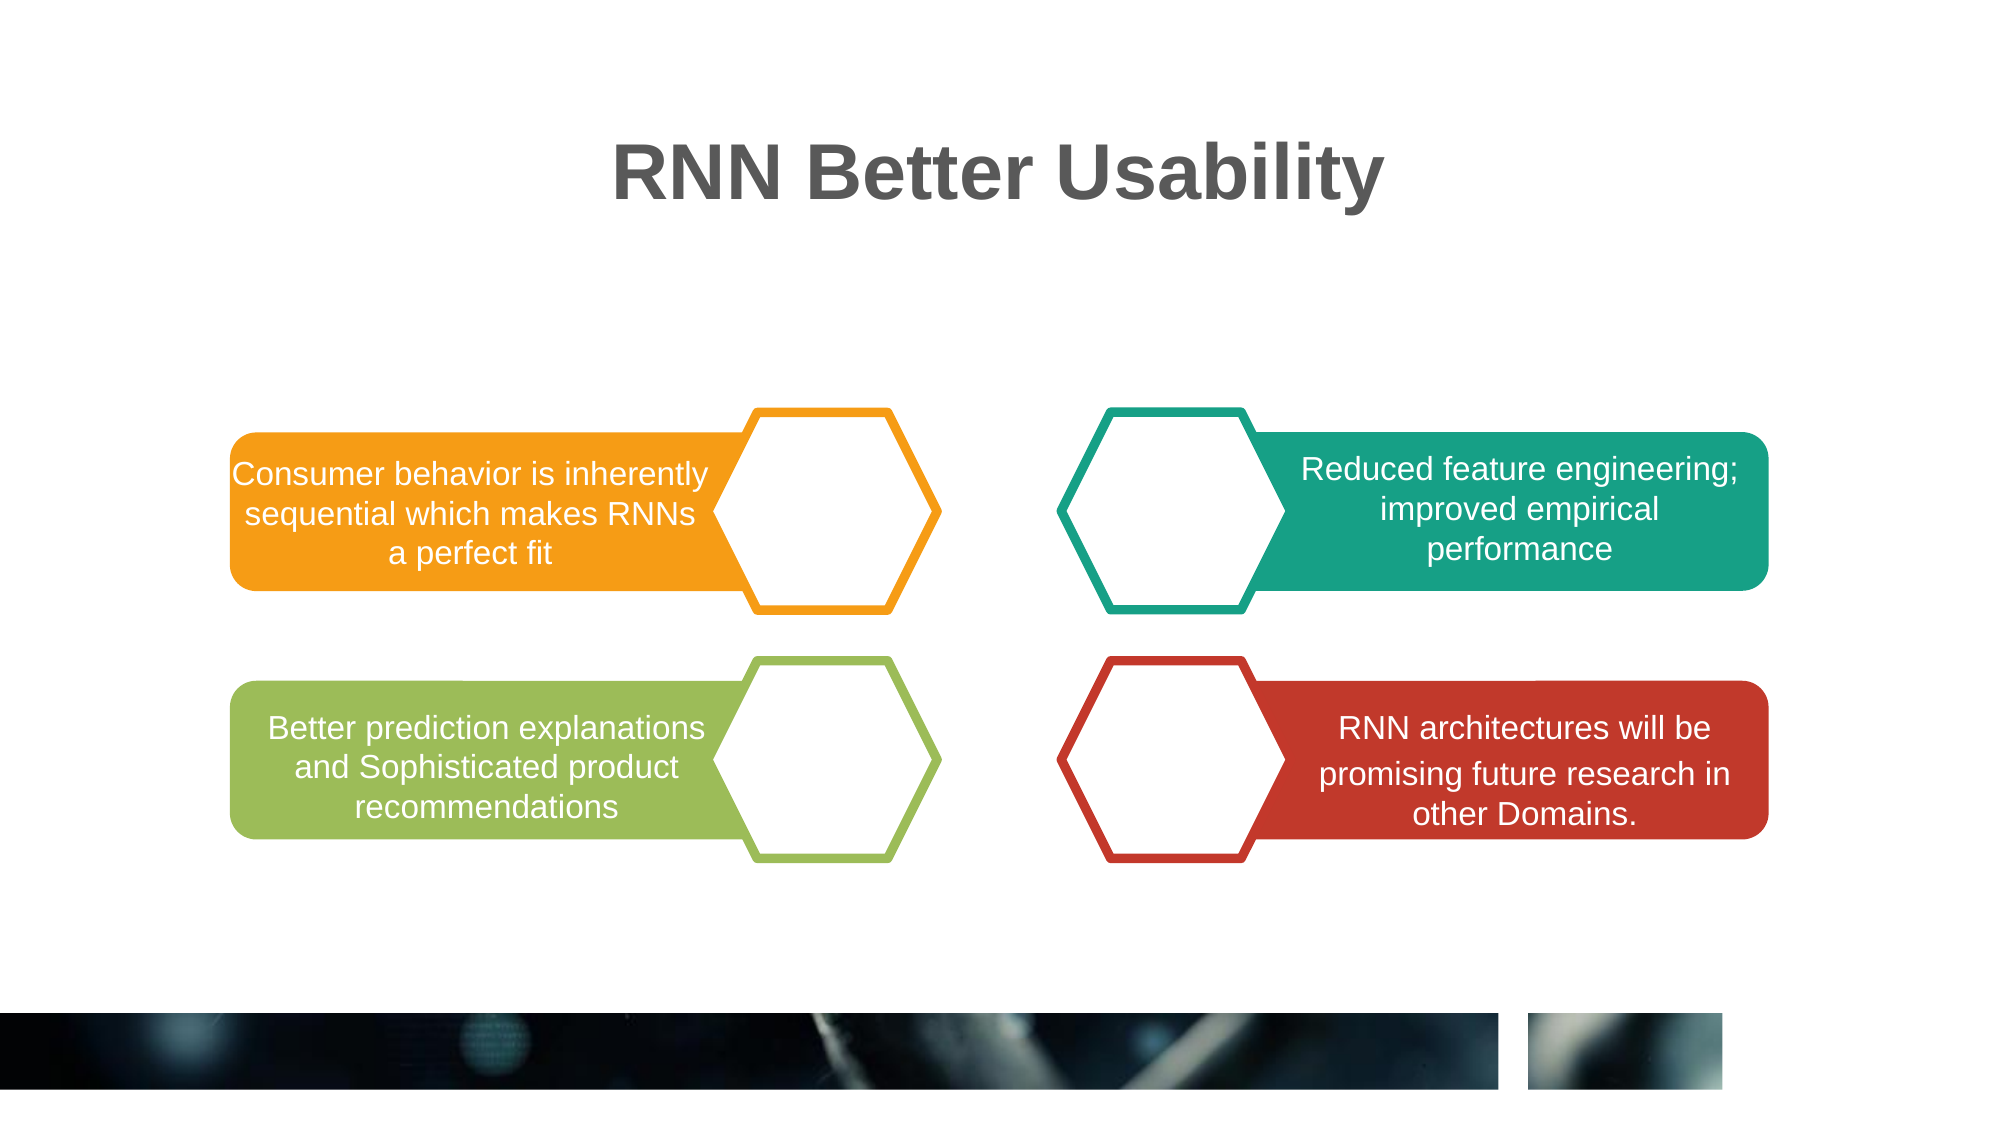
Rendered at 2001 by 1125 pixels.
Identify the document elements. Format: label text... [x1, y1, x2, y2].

text_box [1061, 412, 1290, 610]
text_box [707, 412, 938, 611]
text_box [229, 432, 747, 592]
text_box [1061, 660, 1291, 859]
picture [0, 1013, 1499, 1090]
text_box RNN architectures will be promising future research in other Domains. [1306, 705, 1744, 833]
text_box [1251, 680, 1769, 840]
text_box [707, 660, 938, 859]
text_box RNN Better Usability [249, 112, 1750, 235]
picture [1528, 1013, 1723, 1090]
text_box [1252, 432, 1769, 591]
text_box Reduced feature engineering; improved empirical performance [1290, 447, 1750, 568]
text_box Consumer behavior is inherently sequential which makes RNNs a perfect fit [231, 451, 710, 572]
text_box [229, 680, 747, 840]
text_box Better prediction explanations and Sophisticated product recommendations [240, 705, 734, 826]
